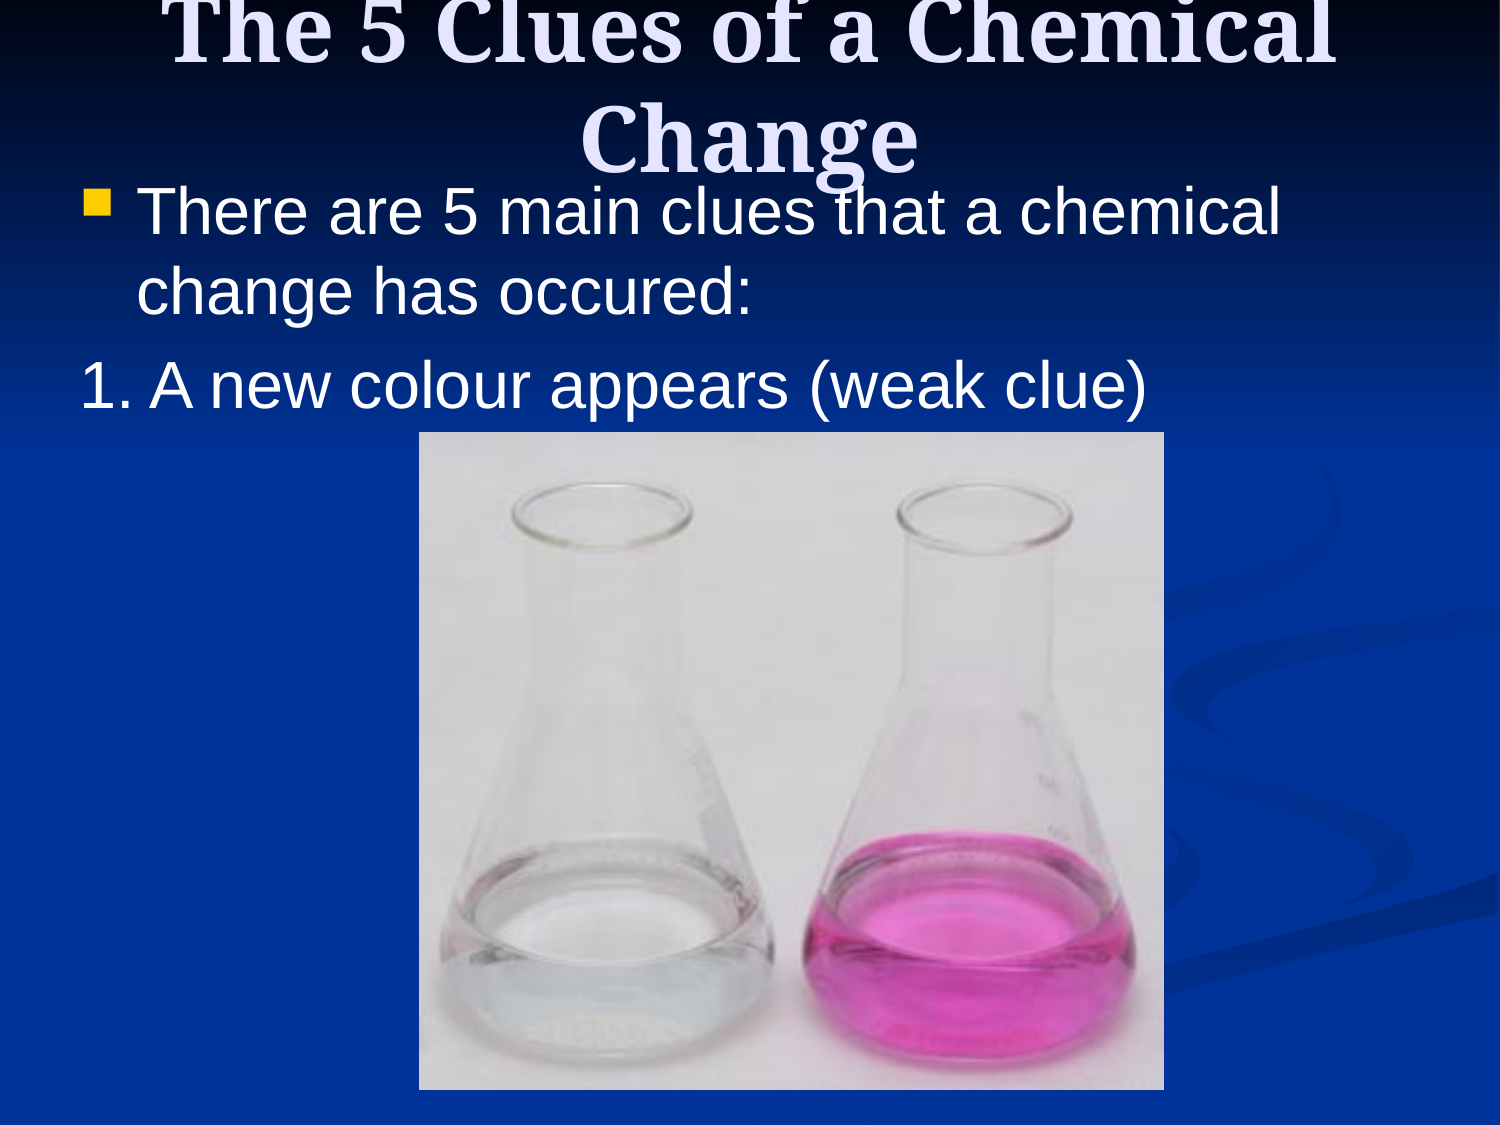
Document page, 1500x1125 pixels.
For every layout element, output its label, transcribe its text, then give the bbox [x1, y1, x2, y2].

title The 5 Clues of a Chemical Change [52, 0, 1448, 162]
picture [419, 432, 1164, 1091]
list There are 5 main clues that a chemical change has occured: 1. A new colour appears (weak clue) [64, 160, 1416, 457]
